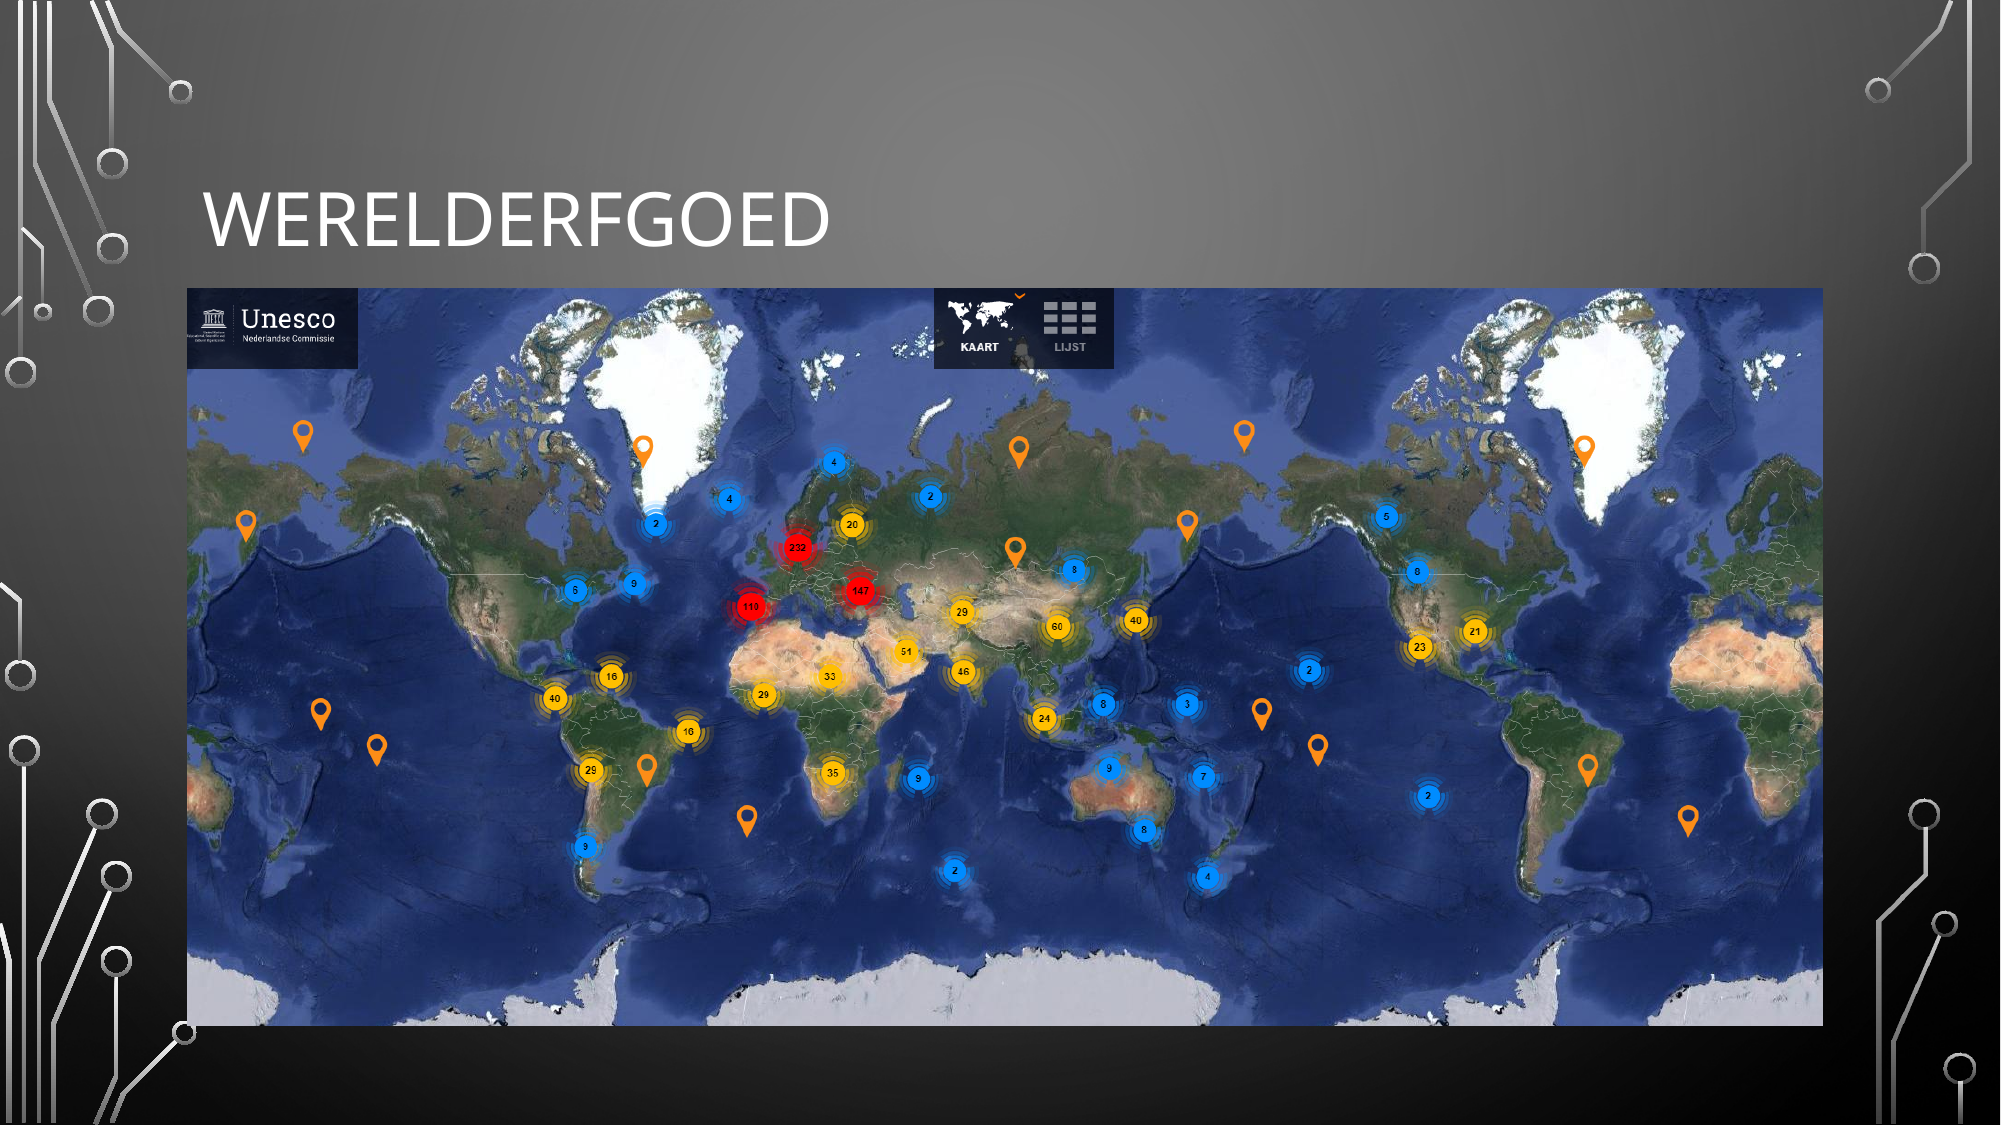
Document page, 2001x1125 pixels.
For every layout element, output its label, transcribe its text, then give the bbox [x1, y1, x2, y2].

picture [186, 288, 1823, 1027]
title Werelderfgoed [187, 101, 1813, 288]
